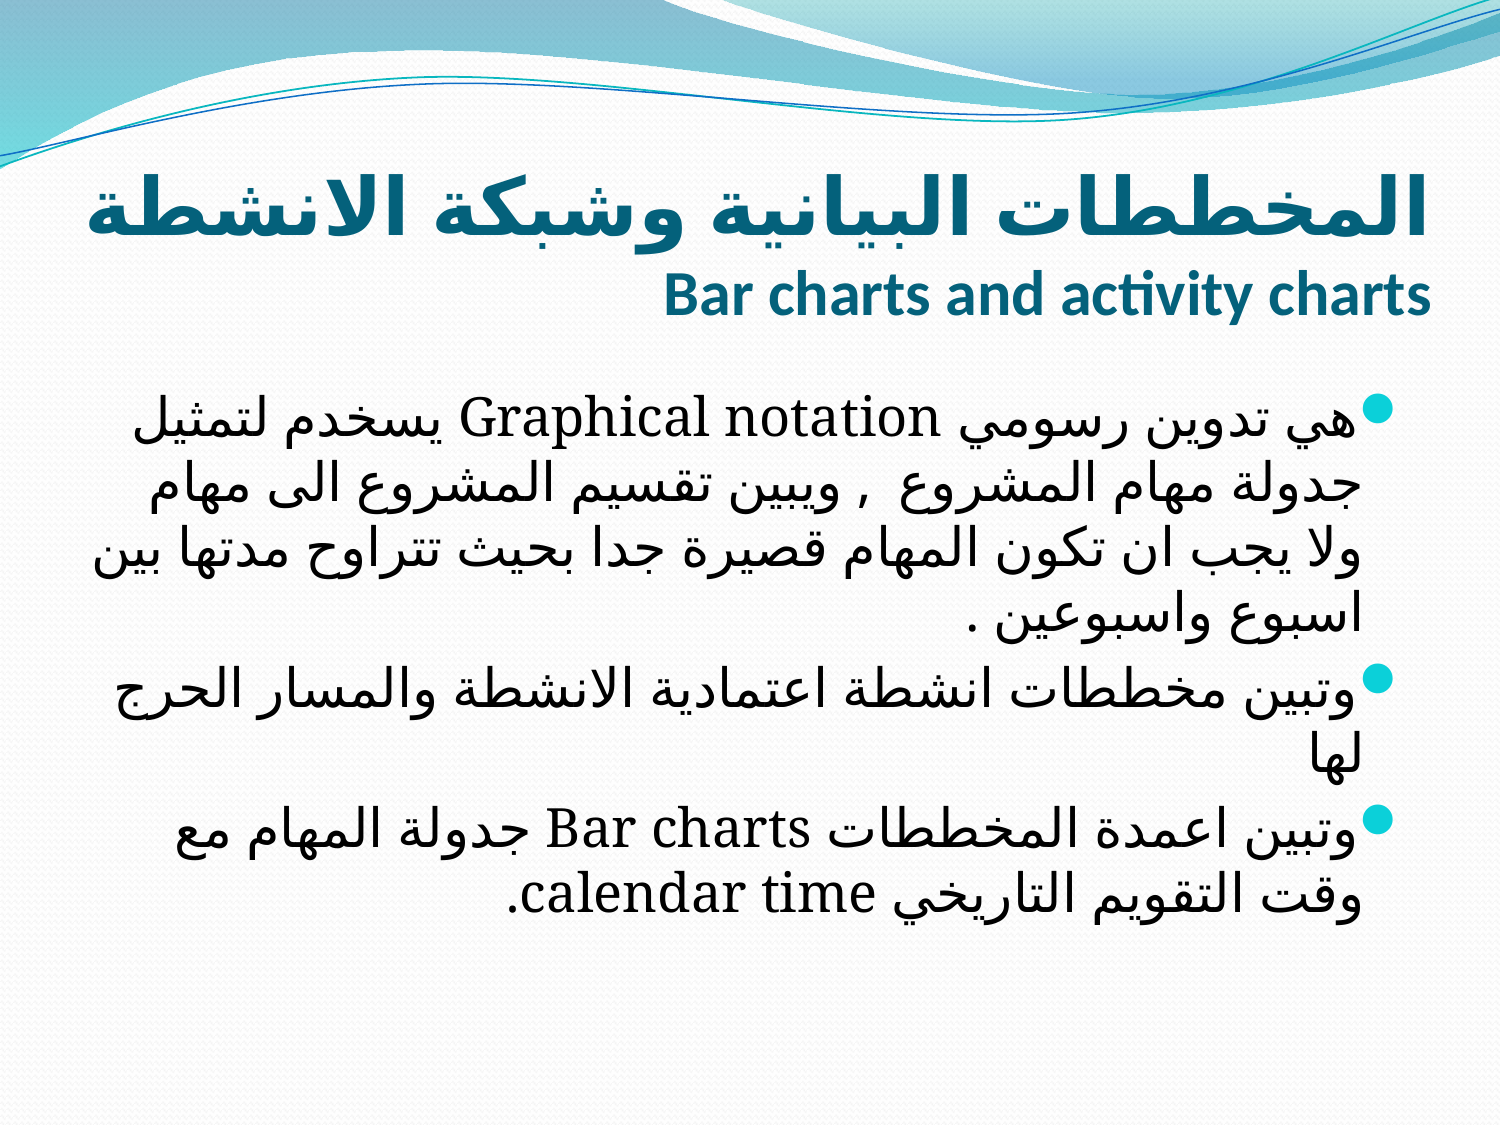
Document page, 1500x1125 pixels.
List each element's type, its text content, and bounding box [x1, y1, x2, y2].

list هي تدوين رسومي Graphical notation يسخدم لتمثيل جدولة مهام المشروع , ويبين تقسيم المشروع الى مهام ولا يجب ان تكون المهام قصيرة جدا بحيث تتراوح مدتها بين اسبوع واسبوعين . وتبين مخططات انشطة اعتمادية الانشطة والمسار الحرج لها وتبين اعمدة المخططات Bar charts جدولة المهام مع وقت التقويم التاريخي calendar time. [75, 375, 1425, 1038]
title المخططات البيانية وشبكة الانشطة Bar charts and activity charts [82, 140, 1432, 329]
